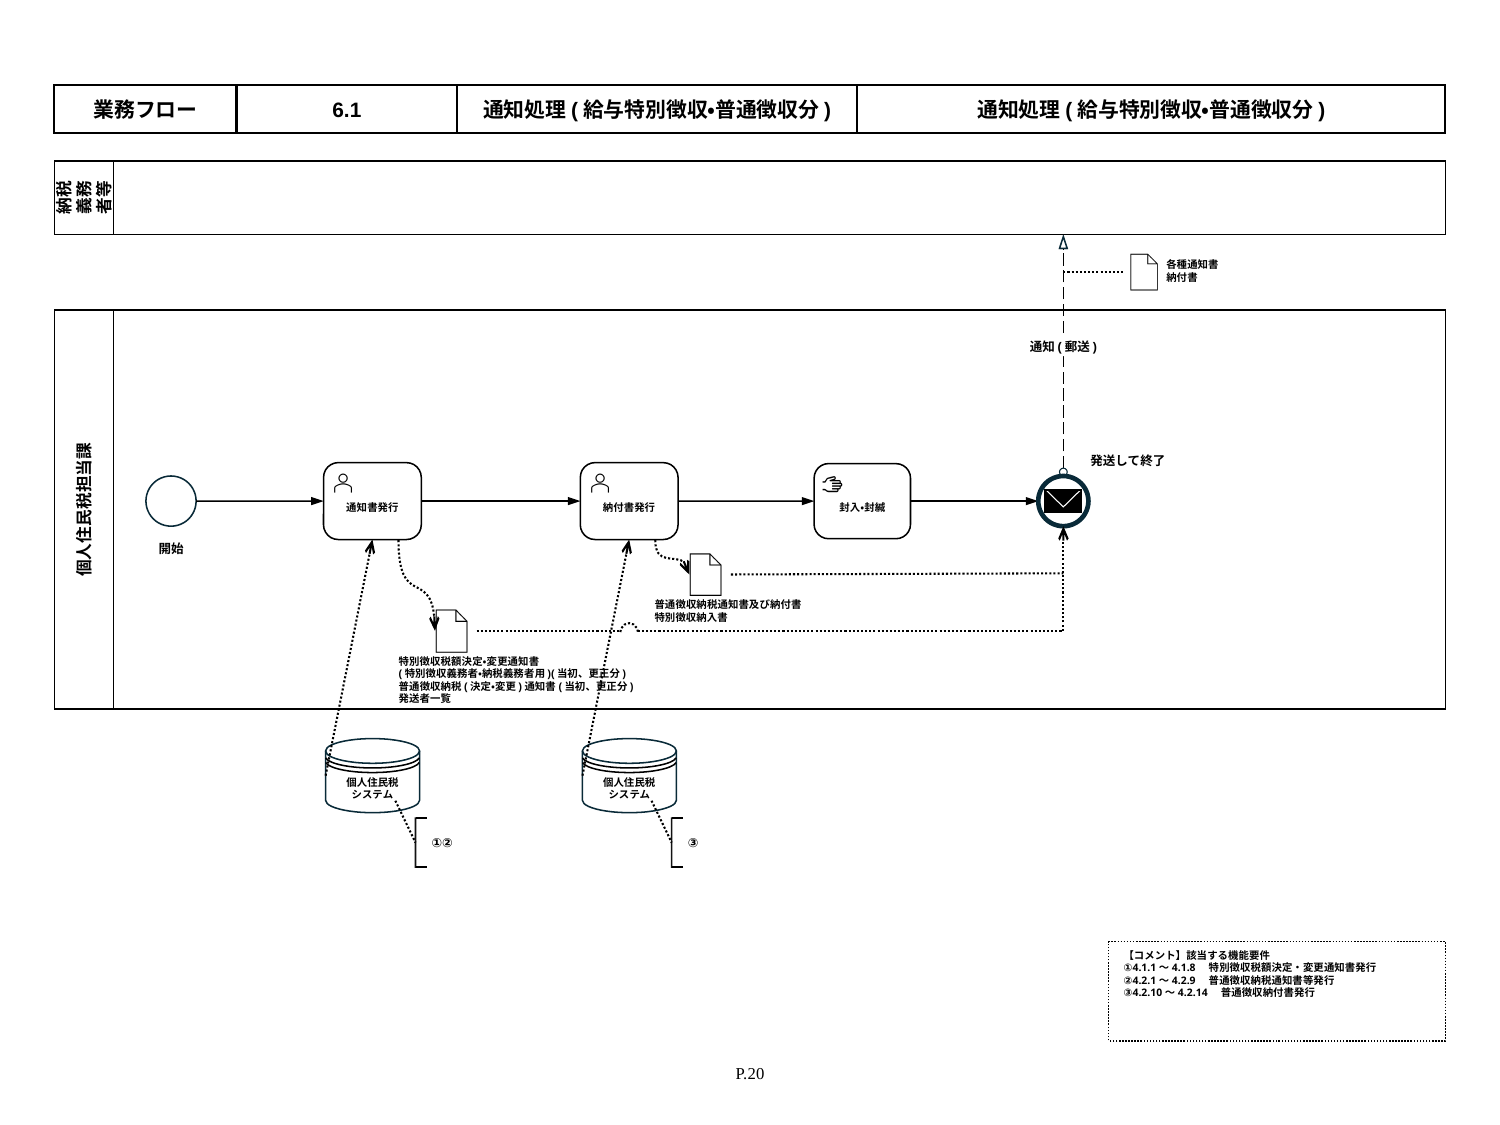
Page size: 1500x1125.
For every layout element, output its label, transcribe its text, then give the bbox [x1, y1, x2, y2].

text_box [394, 800, 520, 868]
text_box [581, 738, 677, 814]
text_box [53, 84, 1447, 134]
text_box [1062, 250, 1342, 295]
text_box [53, 160, 1447, 236]
text_box 【コメント】該当する機能要件 ①4.1.1～4.1.8 特別徴収税額決定・変更通知書発行 ②4.2.1～4.2.9 普通徴収納税通知書等発行 ③4.2.10～4.2.14 普通徴収納付書発行 [1107, 940, 1447, 1042]
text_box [579, 462, 679, 525]
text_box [813, 463, 911, 525]
slide_number P.20 [581, 1042, 919, 1103]
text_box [324, 738, 421, 814]
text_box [323, 462, 422, 541]
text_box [1037, 475, 1089, 527]
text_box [476, 525, 1064, 644]
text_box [53, 309, 1447, 710]
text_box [651, 800, 776, 868]
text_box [383, 539, 487, 694]
